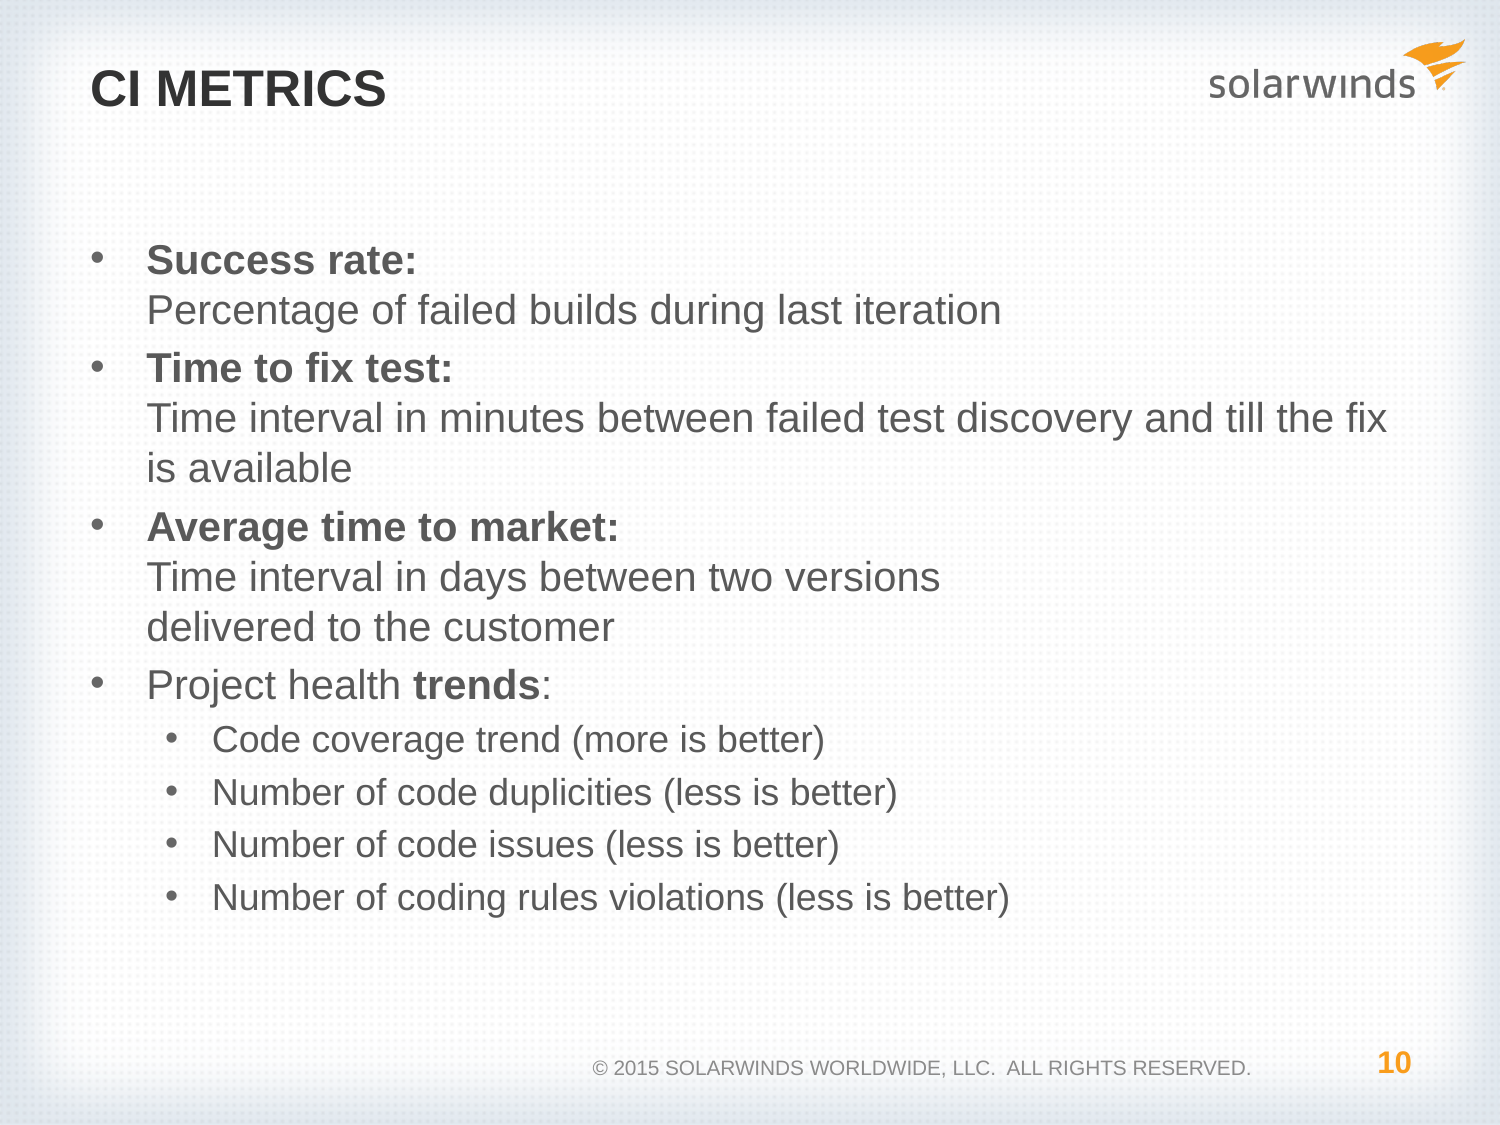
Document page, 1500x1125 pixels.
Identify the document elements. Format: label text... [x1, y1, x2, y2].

list Success rate: Percentage of failed builds during last iteration Time to fix test: Time interval in minutes between failed test discovery and till the fix is available Average time to market: Time interval in days between two versions delivered to the customer Project health trends: Code coverage trend (more is better) Number of code duplicities (less is better) Number of code issues (less is better) Number of coding rules violations (less is better) [75, 224, 1425, 1005]
title CI metrics [75, 47, 1164, 125]
footer © 2015 SOLARWINDS WORLDWIDE, LLC. ALL RIGHTS RESERVED. [528, 1042, 1316, 1092]
picture [0, 0, 1500, 1125]
slide_number 10 [1348, 1031, 1441, 1092]
